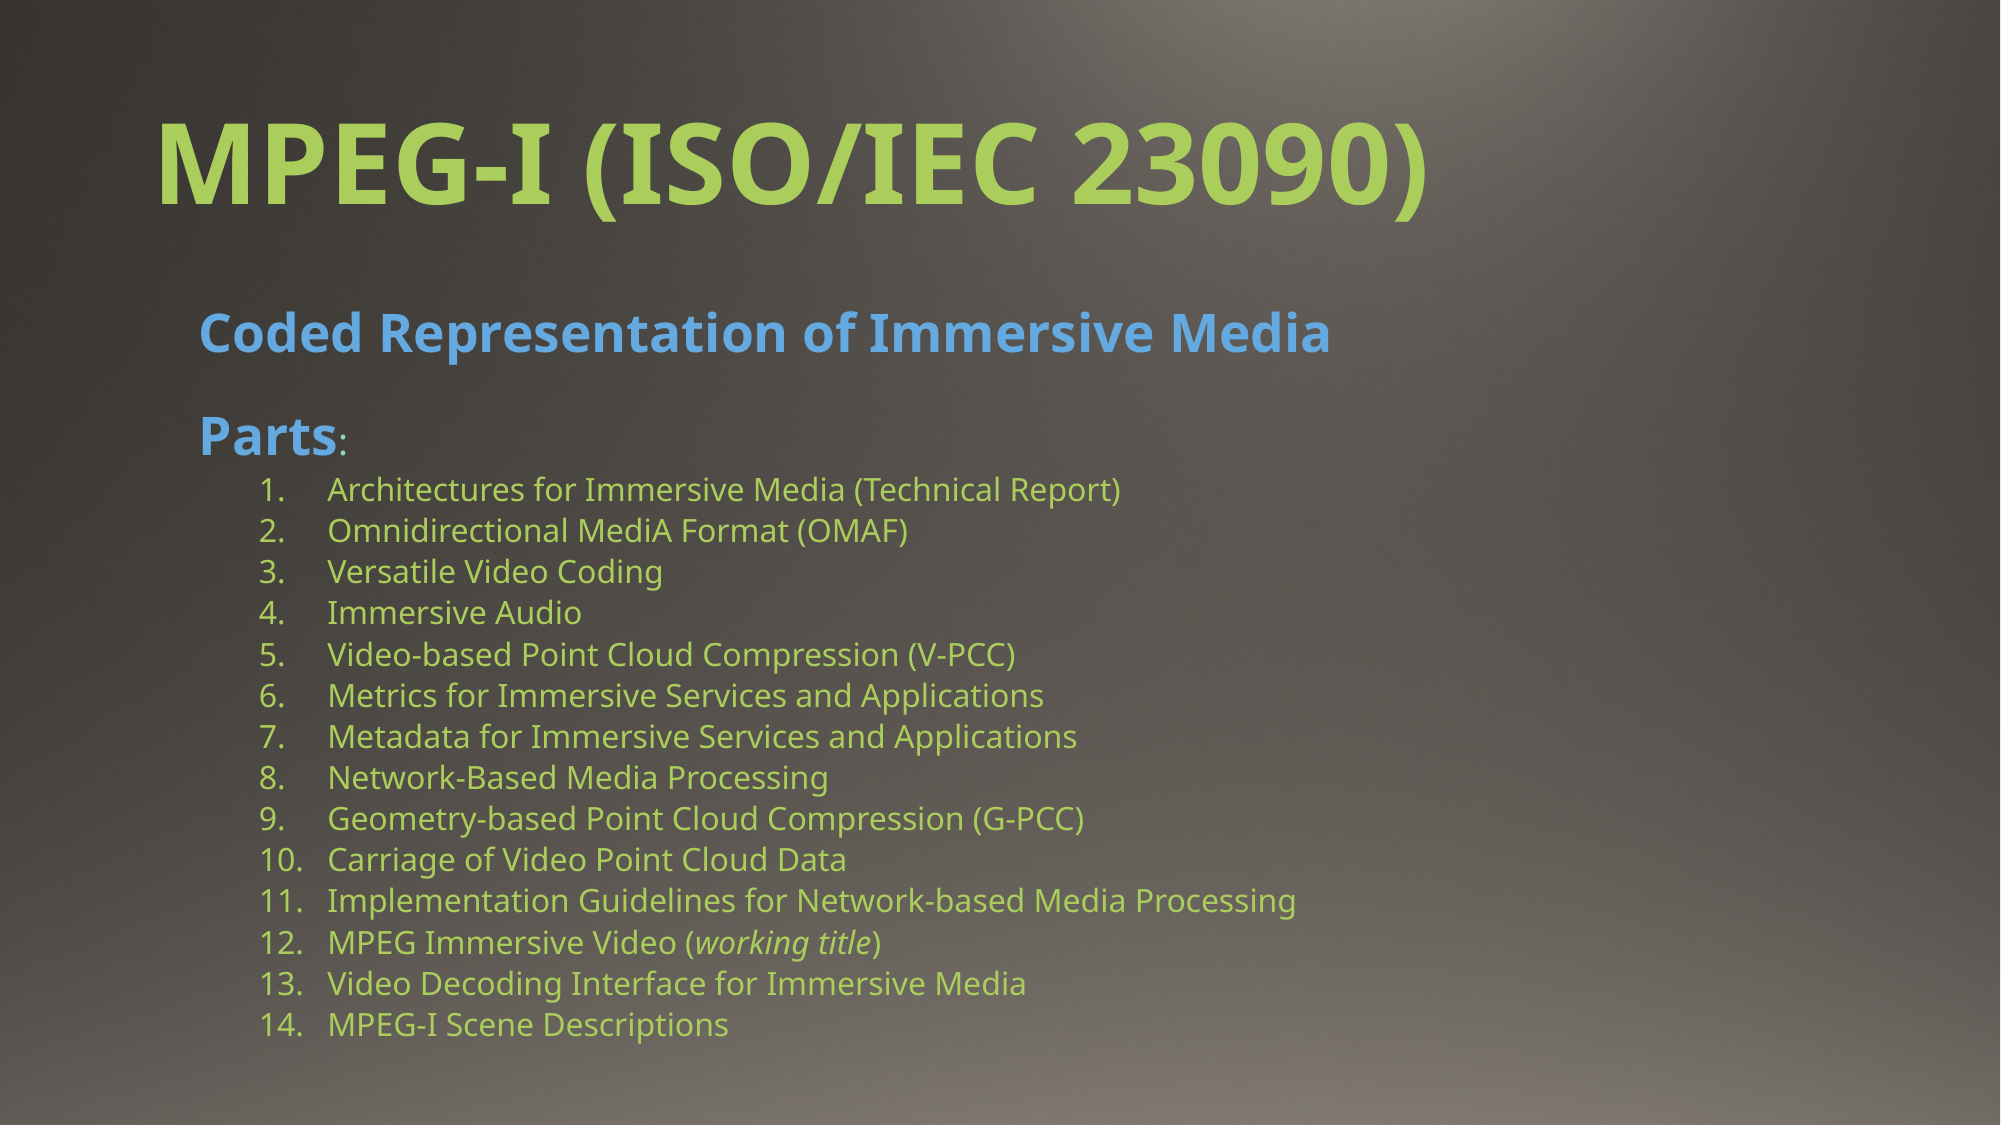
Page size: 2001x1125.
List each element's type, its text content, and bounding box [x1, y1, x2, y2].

list Coded Representation of Immersive Media Parts: Architectures for Immersive Media (Technical Report) Omnidirectional MediA Format (OMAF) Versatile Video Coding Immersive Audio Video-based Point Cloud Compression (V-PCC) Metrics for Immersive Services and Applications Metadata for Immersive Services and Applications Network-Based Media Processing Geometry-based Point Cloud Compression (G-PCC) Carriage of Video Point Cloud Data Implementation Guidelines for Network-based Media Processing MPEG Immersive Video (working title) Video Decoding Interface for Immersive Media MPEG-I Scene Descriptions [183, 299, 1863, 1052]
title MPEG-I (ISO/IEC 23090) [137, 59, 1863, 278]
picture [0, 0, 2001, 1125]
